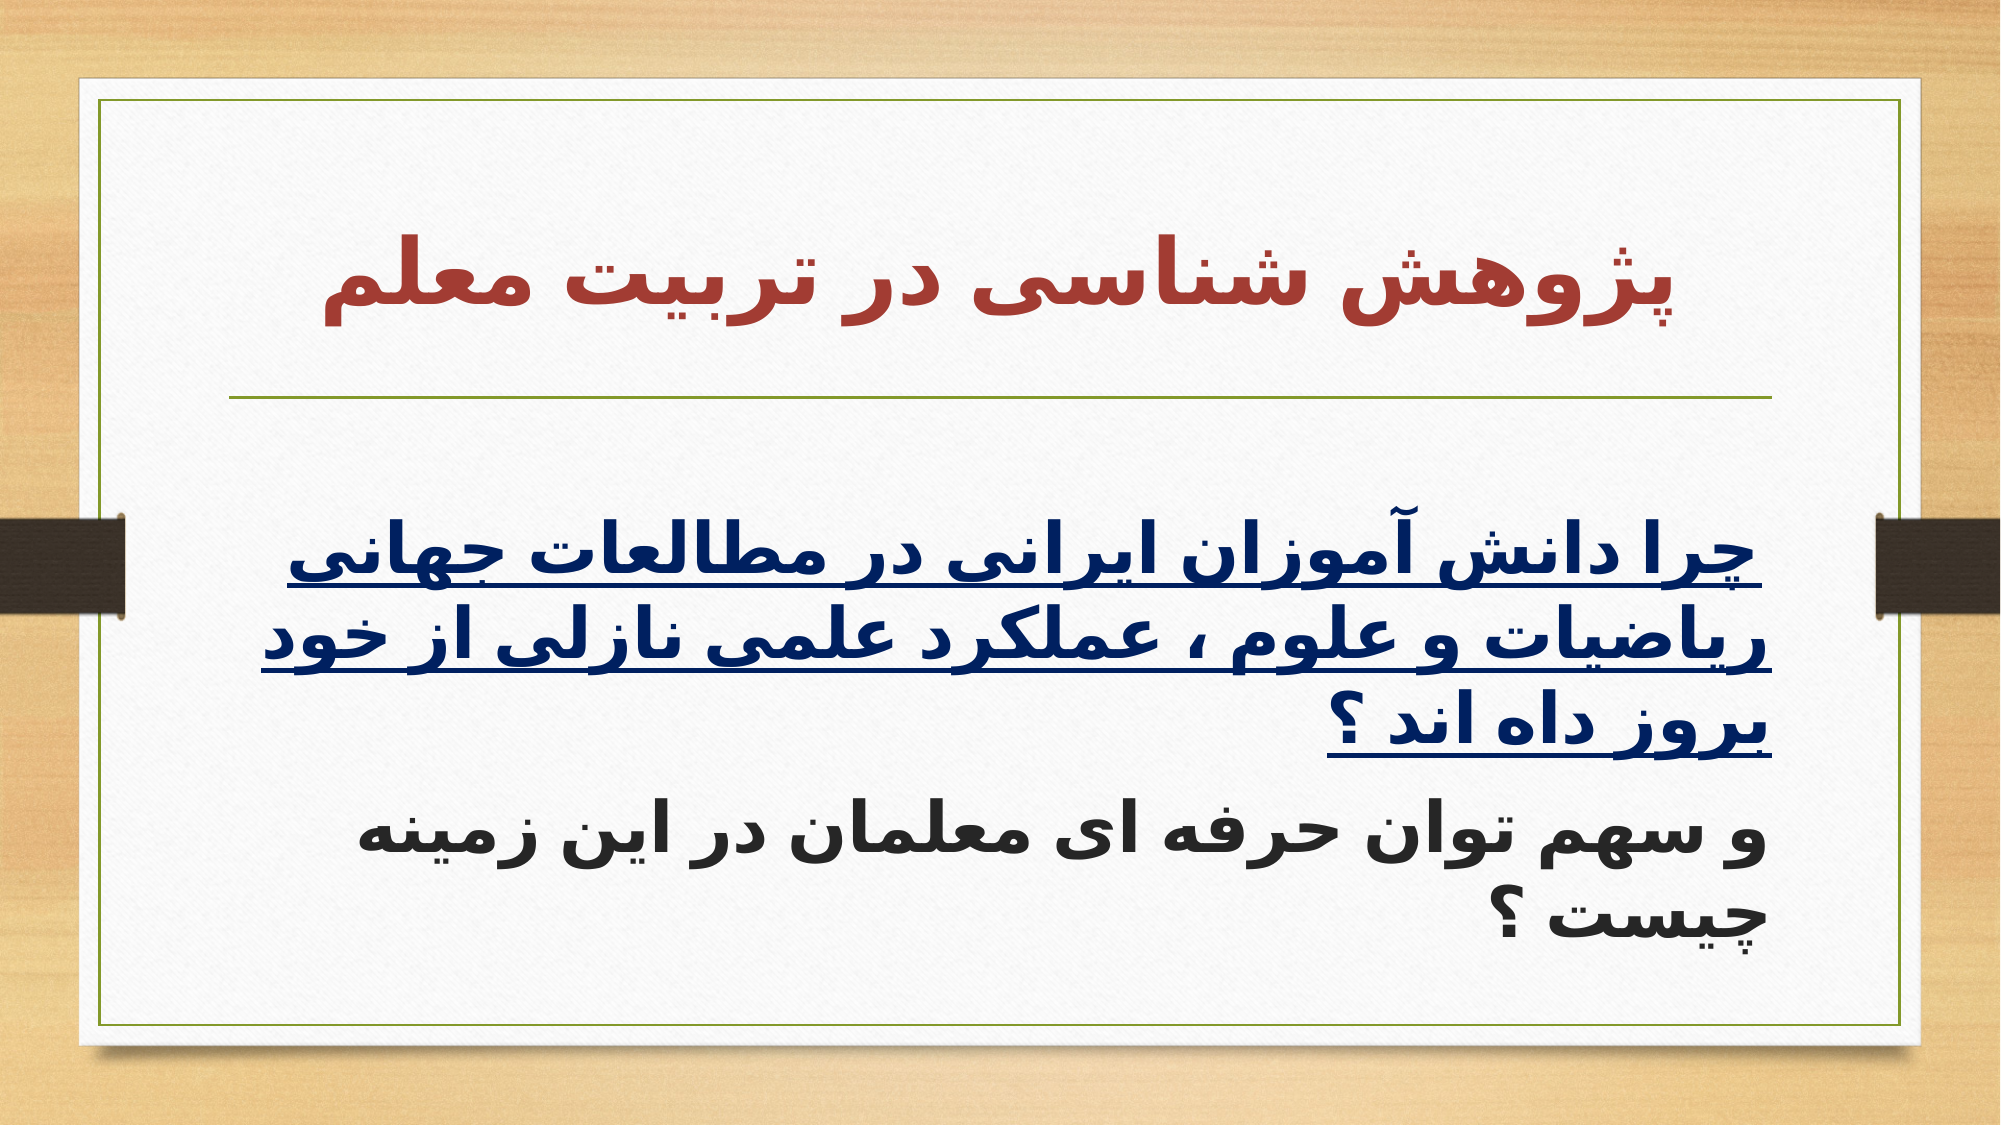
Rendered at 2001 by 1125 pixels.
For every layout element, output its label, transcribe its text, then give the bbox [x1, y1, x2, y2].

list چرا دانش آموزان ایرانی در مطالعات جهانی ریاضیات و علوم ، عملکرد علمی نازلی از خود بروز داه اند ؟ و سهم توان حرفه ای معلمان در این زمینه چیست ؟ [212, 419, 1788, 964]
picture [0, 0, 2001, 1125]
title پژوهش شناسی در تربیت معلم [212, 161, 1788, 375]
